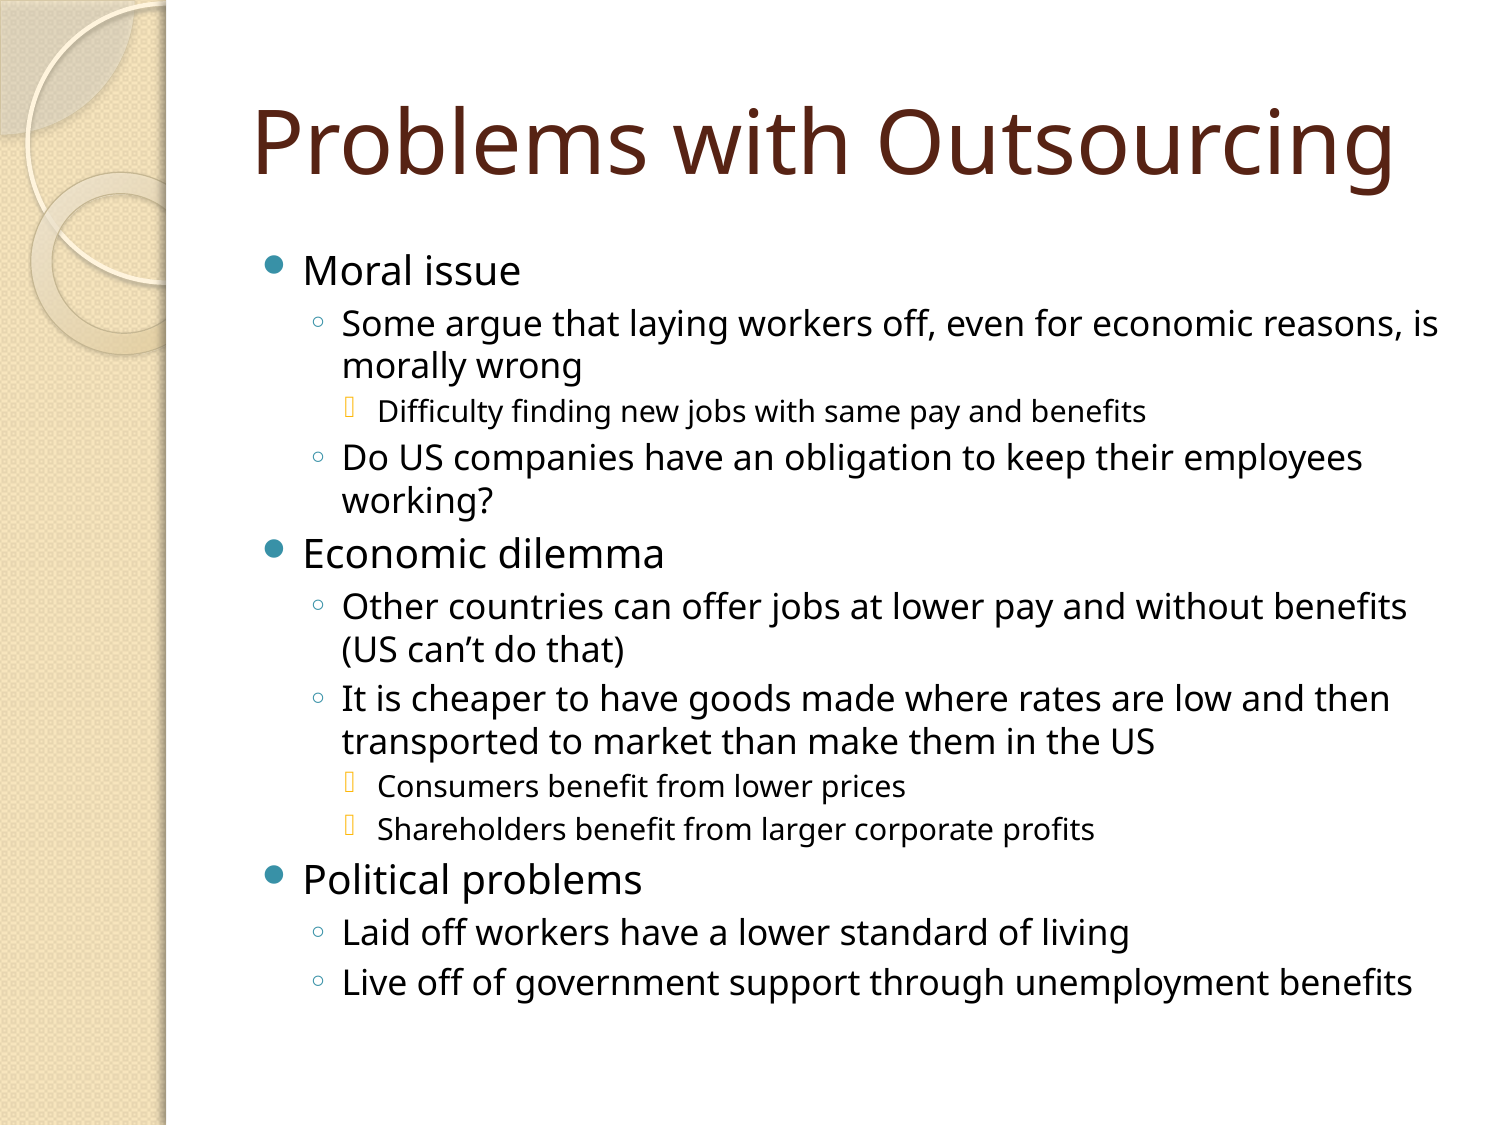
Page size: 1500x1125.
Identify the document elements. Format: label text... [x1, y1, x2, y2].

list Moral issue Some argue that laying workers off, even for economic reasons, is morally wrong Difficulty finding new jobs with same pay and benefits Do US companies have an obligation to keep their employees working? Economic dilemma Other countries can offer jobs at lower pay and without benefits (US can’t do that) It is cheaper to have goods made where rates are low and then transported to market than make them in the US Consumers benefit from lower prices Shareholders benefit from larger corporate profits Political problems Laid off workers have a lower standard of living Live off of government support through unemployment benefits [235, 237, 1466, 1025]
title Problems with Outsourcing [235, 45, 1466, 233]
